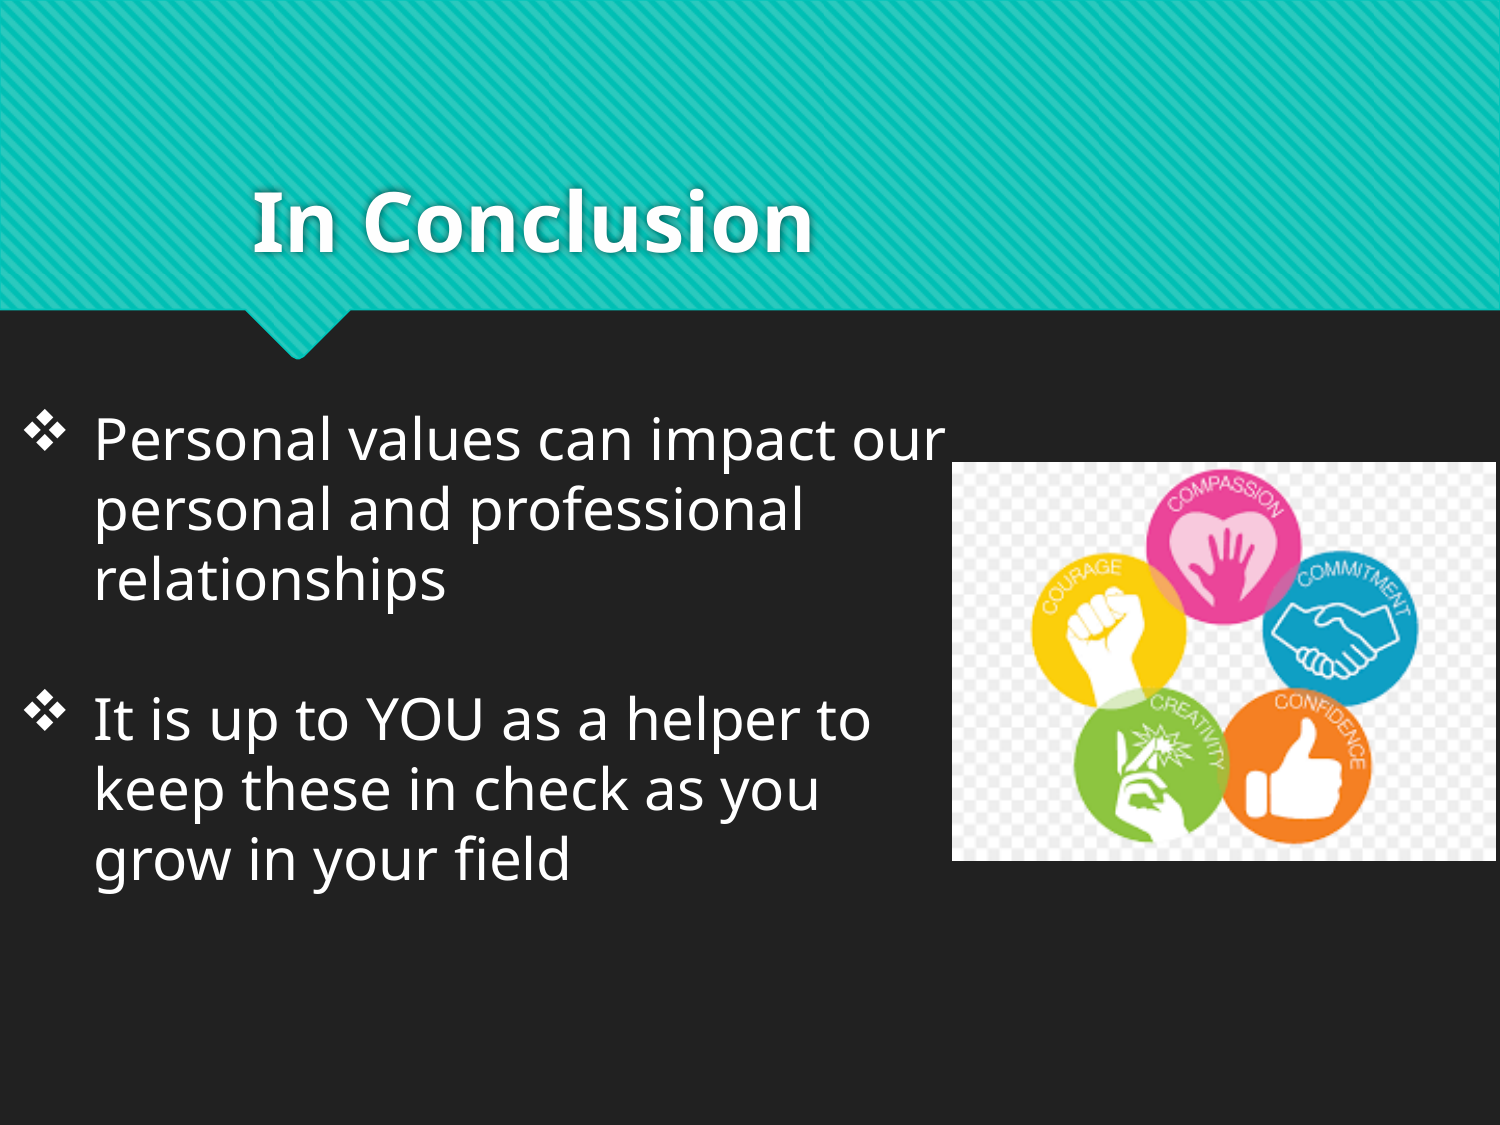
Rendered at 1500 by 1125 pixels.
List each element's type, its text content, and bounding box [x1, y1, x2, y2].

text_box Personal values can impact our personal and professional relationships It is up to YOU as a helper to keep these in check as you grow in your field [4, 395, 980, 1040]
picture [952, 462, 1496, 861]
title In Conclusion [237, 117, 1472, 277]
